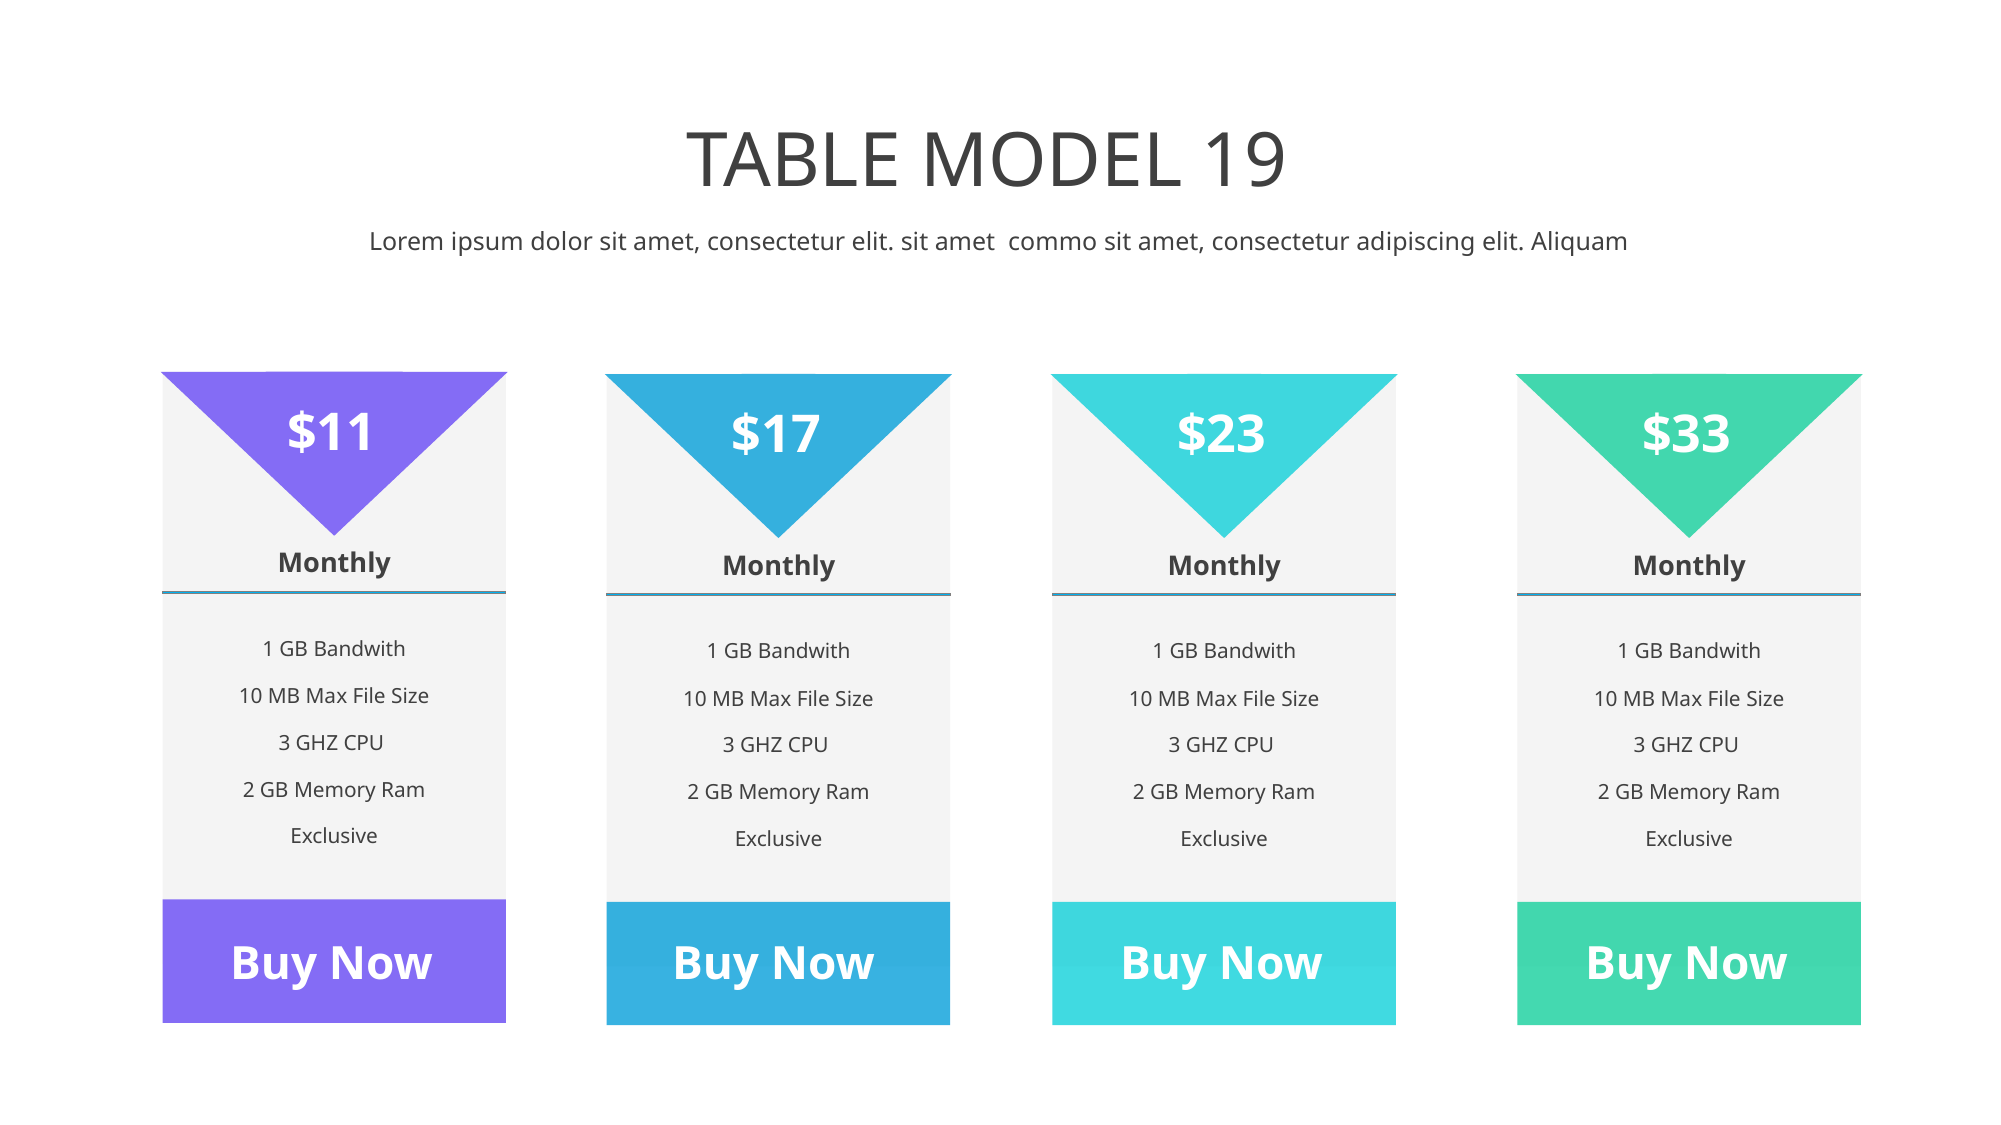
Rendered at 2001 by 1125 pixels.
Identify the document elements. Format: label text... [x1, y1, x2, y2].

text_box [1515, 373, 1863, 457]
text_box [1517, 377, 1861, 593]
text_box [162, 899, 506, 1023]
text_box Buy Now [1120, 933, 1323, 989]
text_box 10 MB Max File Size [187, 672, 481, 718]
text_box [1517, 901, 1861, 1026]
text_box 1 GB Bandwith [632, 627, 925, 674]
text_box Monthly [1135, 540, 1313, 588]
text_box [606, 596, 951, 901]
text_box [1147, 466, 1301, 539]
text_box Buy Now [1585, 933, 1788, 989]
text_box $11 [243, 395, 421, 463]
text_box Monthly [245, 538, 423, 586]
text_box Lorem ipsum dolor sit amet, consectetur elit. sit amet commo sit amet, consectetur adipiscing elit. Aliquam [341, 202, 1659, 263]
text_box Exclusive [632, 814, 925, 861]
text_box $23 [1133, 397, 1311, 466]
text_box 10 MB Max File Size [1542, 674, 1836, 721]
text_box [162, 375, 506, 591]
text_box 2 GB Memory Ram [1542, 767, 1836, 814]
text_box $33 [1598, 397, 1776, 466]
text_box 3 GHZ CPU [1077, 721, 1371, 767]
text_box 1 GB Bandwith [1542, 627, 1836, 674]
text_box [162, 594, 506, 899]
text_box 1 GB Bandwith [187, 624, 481, 672]
text_box Exclusive [1077, 814, 1371, 861]
text_box 3 GHZ CPU [1542, 721, 1836, 767]
text_box Monthly [689, 540, 867, 588]
text_box [1052, 596, 1396, 901]
text_box 2 GB Memory Ram [1077, 767, 1371, 814]
text_box [1052, 901, 1396, 1026]
text_box [1050, 373, 1398, 457]
text_box 3 GHZ CPU [187, 718, 481, 765]
text_box 10 MB Max File Size [1077, 674, 1371, 721]
text_box [606, 901, 951, 1026]
text_box [1612, 466, 1766, 539]
text_box Exclusive [1542, 814, 1836, 861]
text_box [702, 466, 855, 539]
text_box [604, 373, 952, 457]
text_box [606, 377, 951, 593]
text_box [1517, 596, 1861, 901]
text_box 2 GB Memory Ram [187, 765, 481, 812]
text_box $17 [687, 397, 865, 466]
text_box Buy Now [672, 933, 875, 989]
text_box [257, 463, 412, 536]
text_box Buy Now [230, 933, 433, 989]
text_box [1052, 377, 1396, 593]
text_box Monthly [1600, 540, 1778, 588]
text_box Exclusive [187, 812, 481, 859]
text_box 1 GB Bandwith [1077, 627, 1371, 674]
text_box [160, 371, 508, 454]
text_box 3 GHZ CPU [632, 721, 925, 767]
text_box TABLE MODEL 19 [506, 66, 1469, 202]
text_box 2 GB Memory Ram [632, 767, 925, 814]
text_box 10 MB Max File Size [632, 674, 925, 721]
